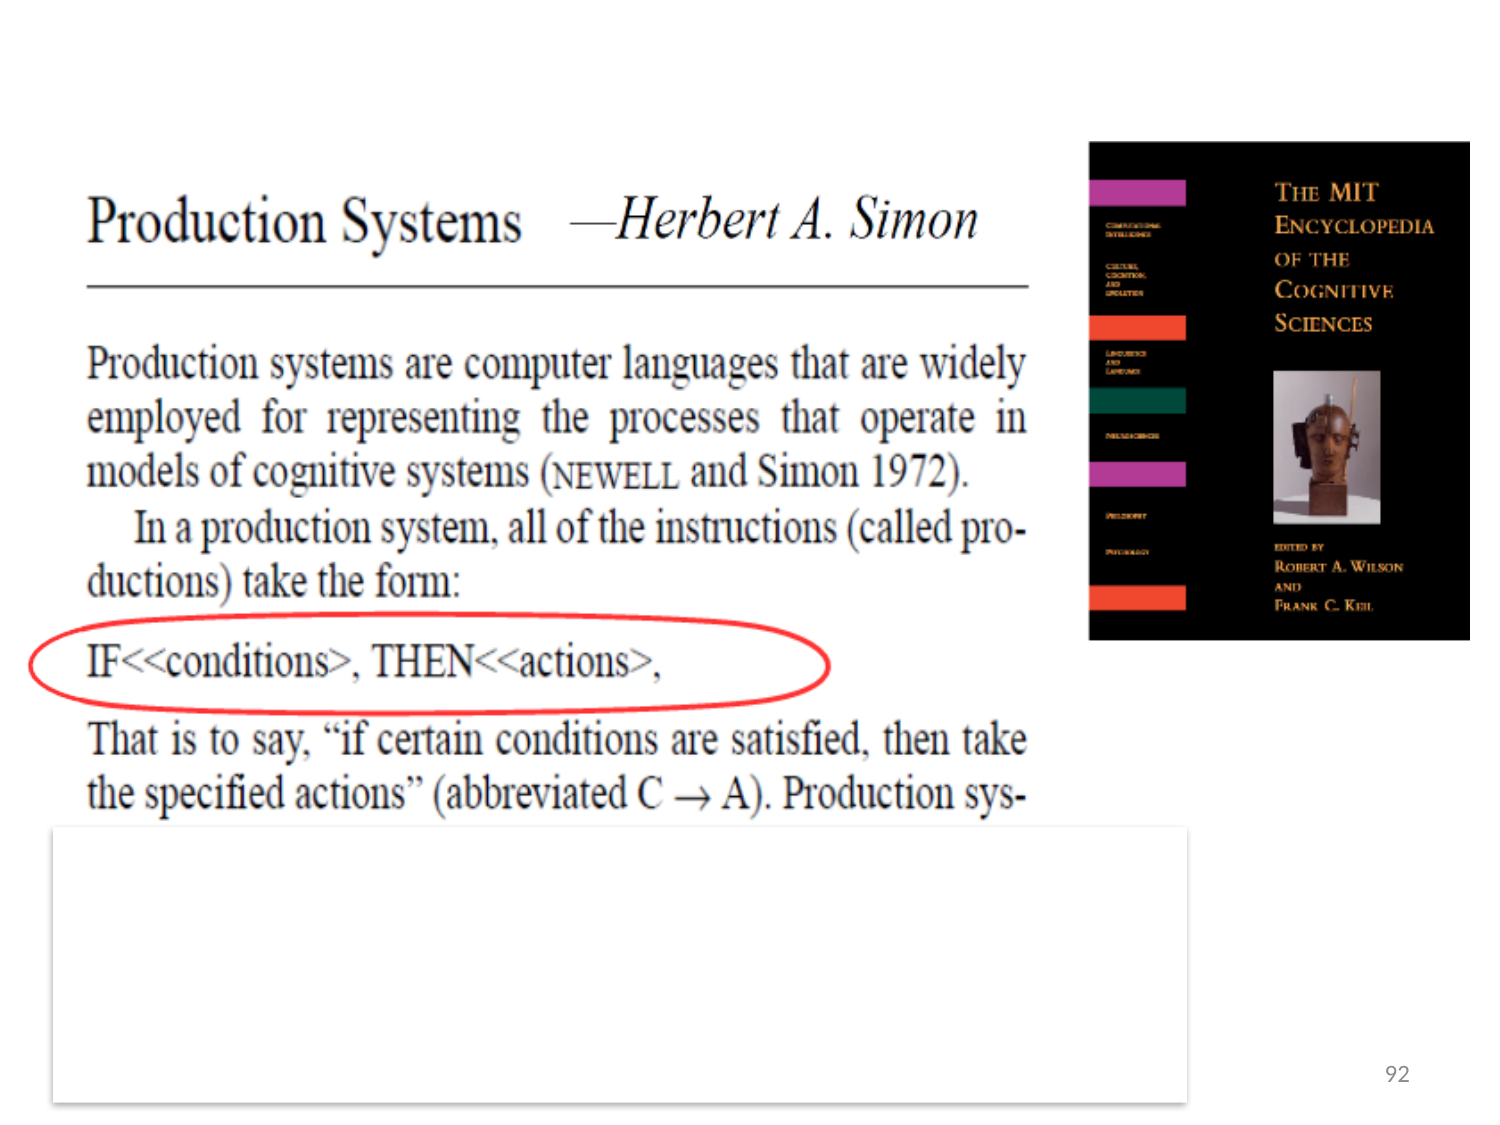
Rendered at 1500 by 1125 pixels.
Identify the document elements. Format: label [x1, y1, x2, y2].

picture [0, 141, 1470, 1103]
